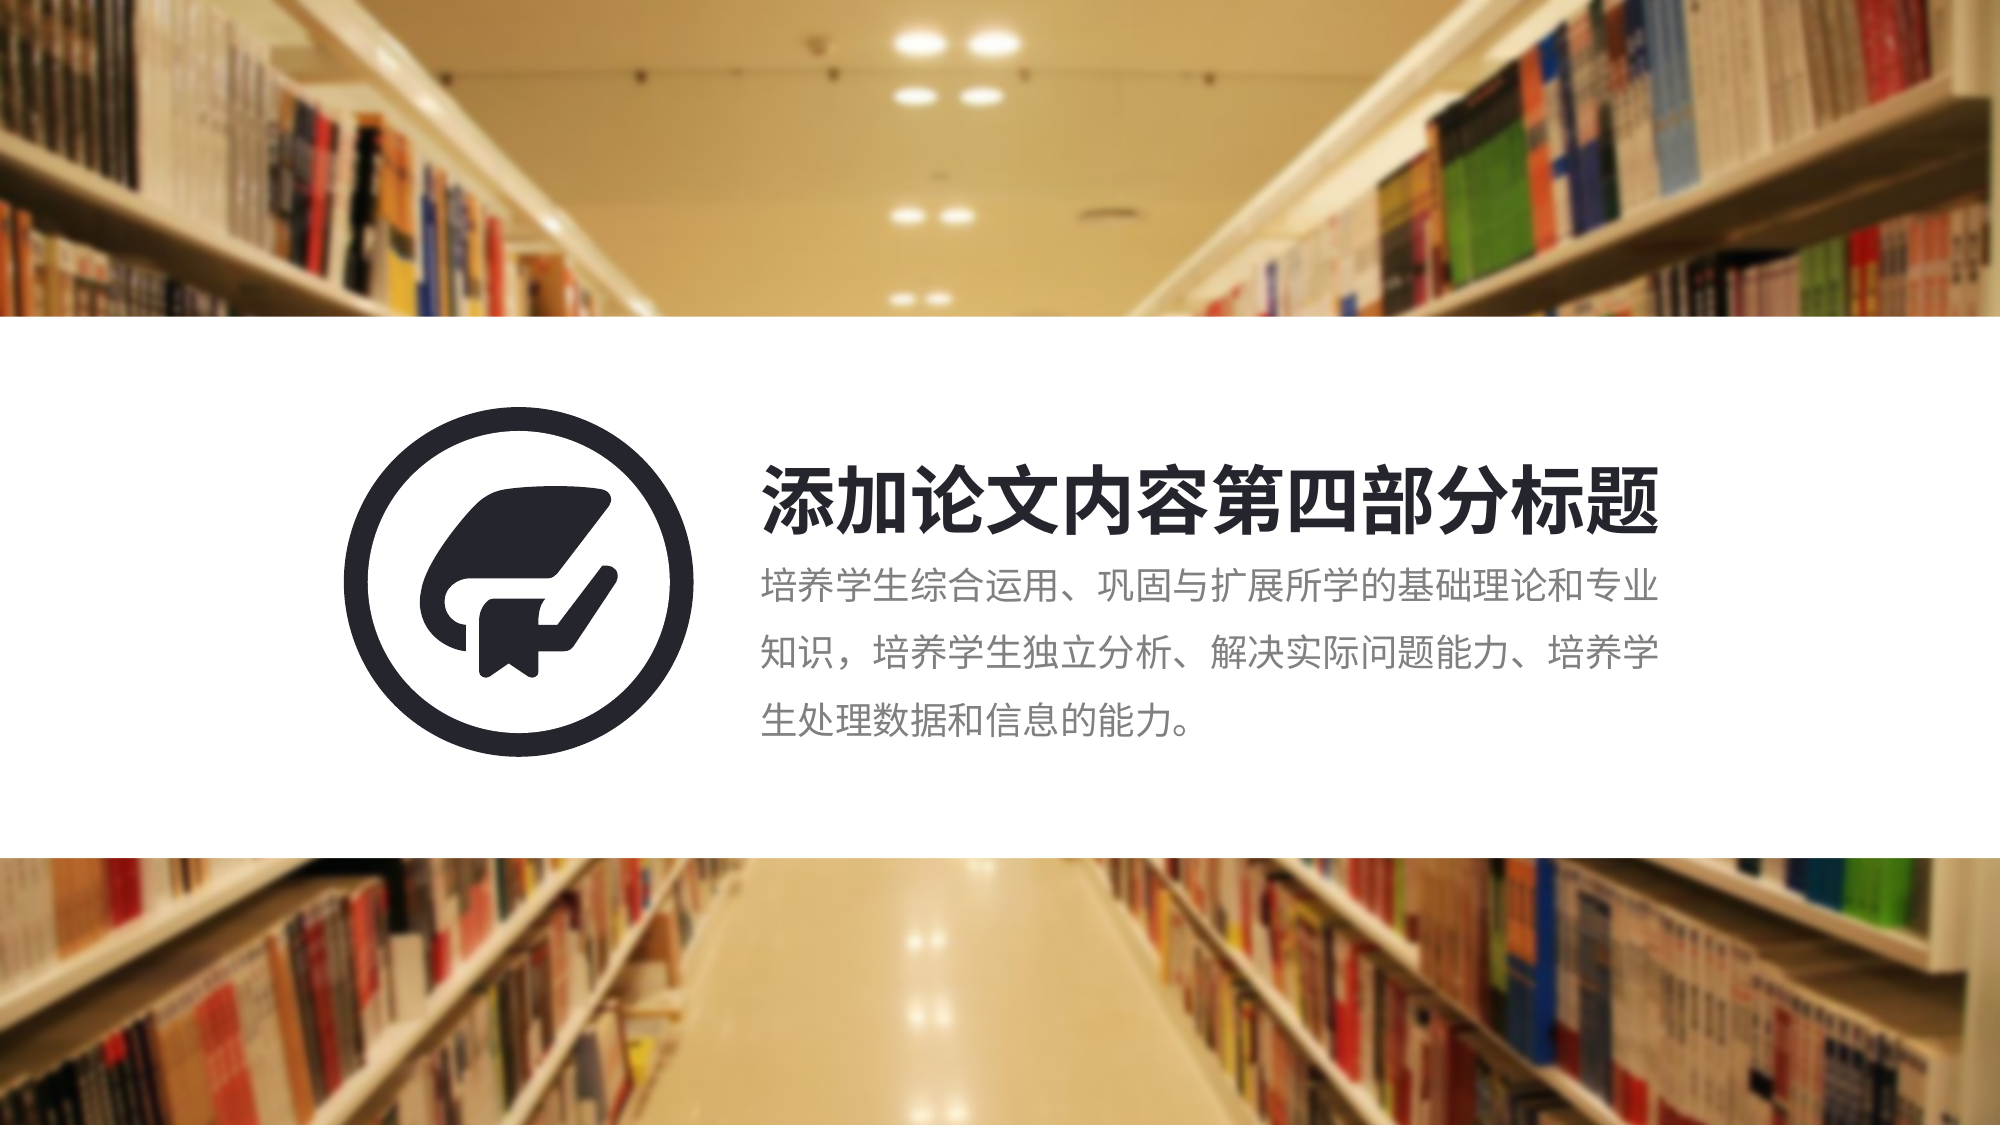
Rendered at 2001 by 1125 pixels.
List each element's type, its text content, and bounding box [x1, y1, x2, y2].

text_box 培养学生综合运用、巩固与扩展所学的基础理论和专业知识，培养学生独立分析、解决实际问题能力、培养学生处理数据和信息的能力。 [745, 531, 1682, 749]
text_box [0, 316, 2000, 859]
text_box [343, 407, 694, 757]
text_box 添加论文内容第四部分标题 [745, 400, 1682, 531]
picture [0, 0, 2000, 316]
picture [0, 859, 2000, 1125]
